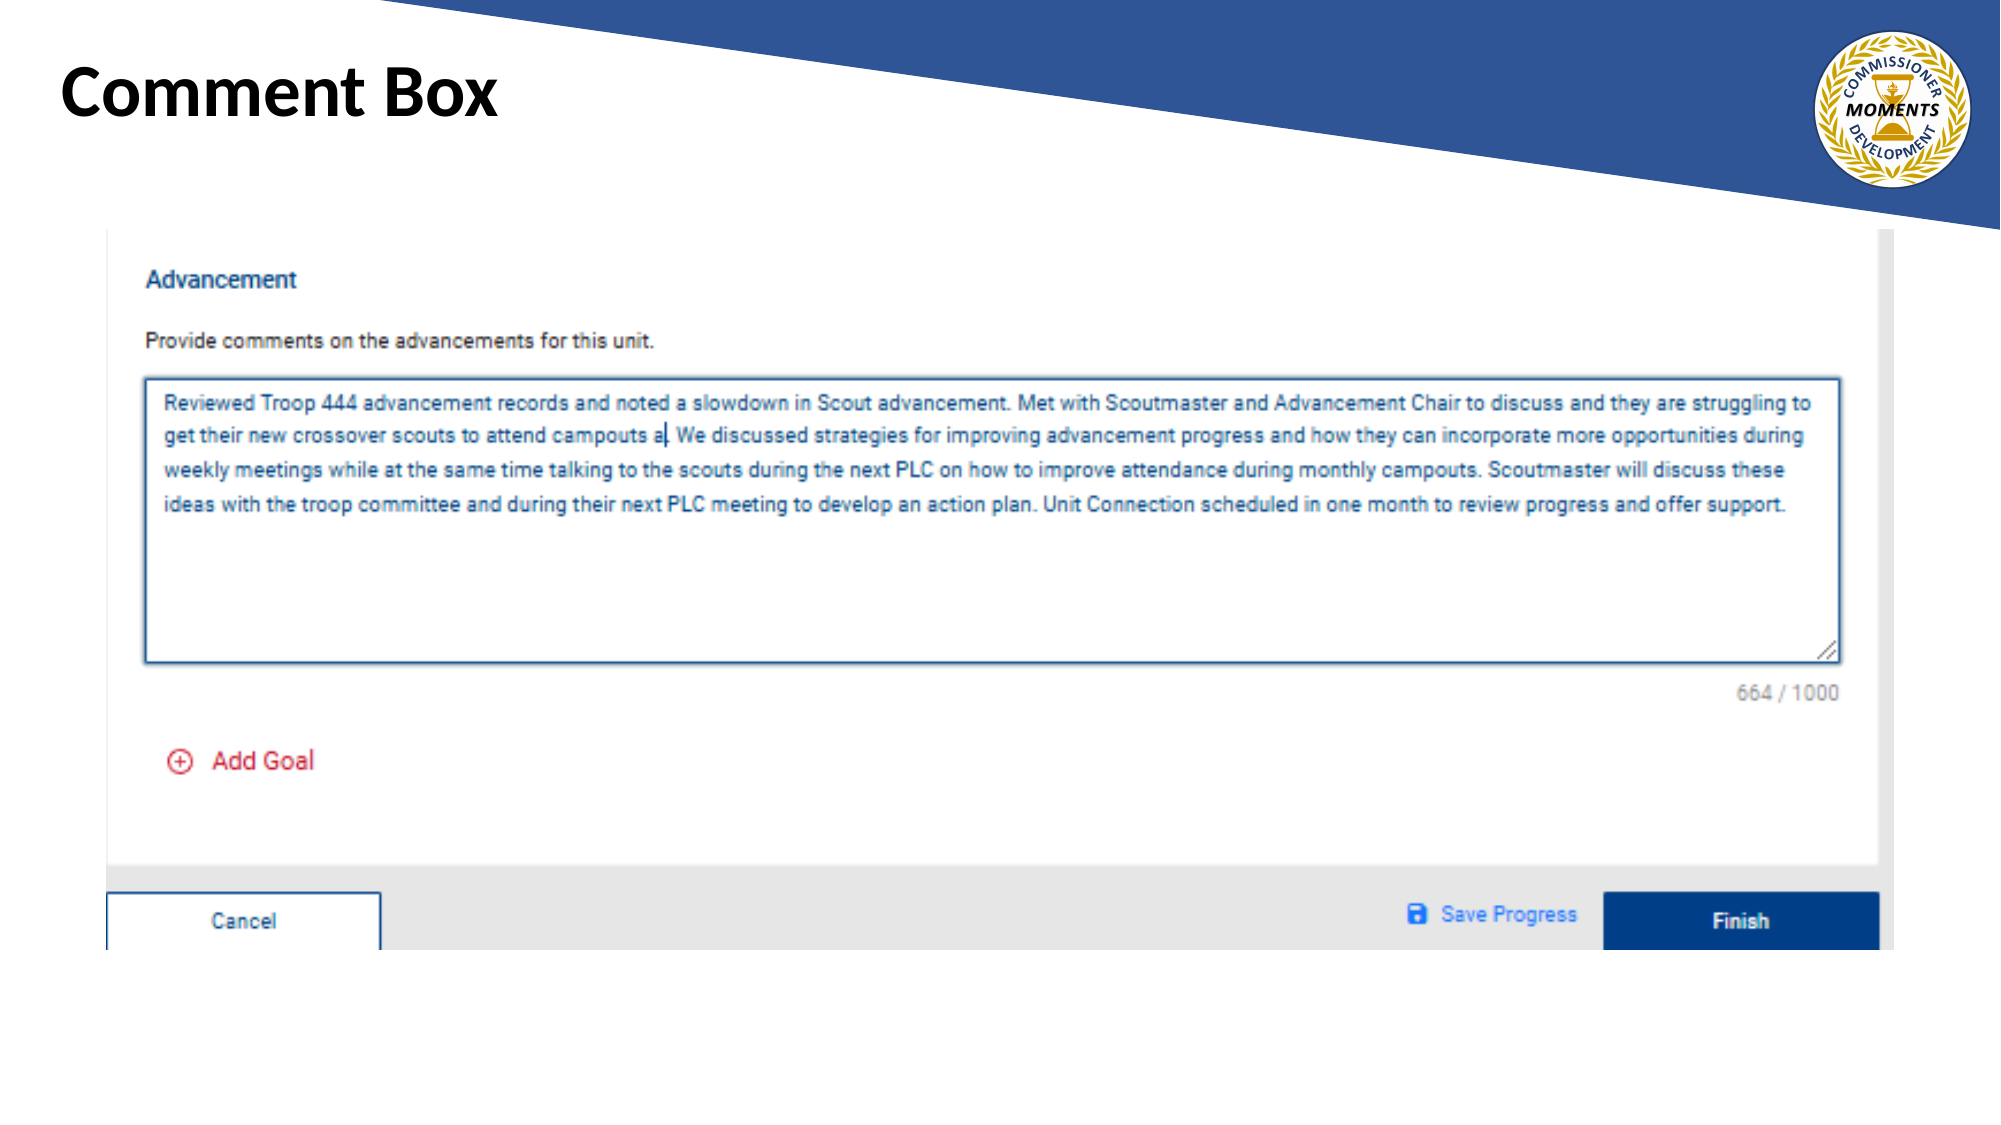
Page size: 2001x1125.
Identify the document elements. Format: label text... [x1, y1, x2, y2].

picture [1813, 30, 1972, 189]
text_box Comment Box [47, 44, 1129, 180]
picture [106, 229, 1894, 950]
